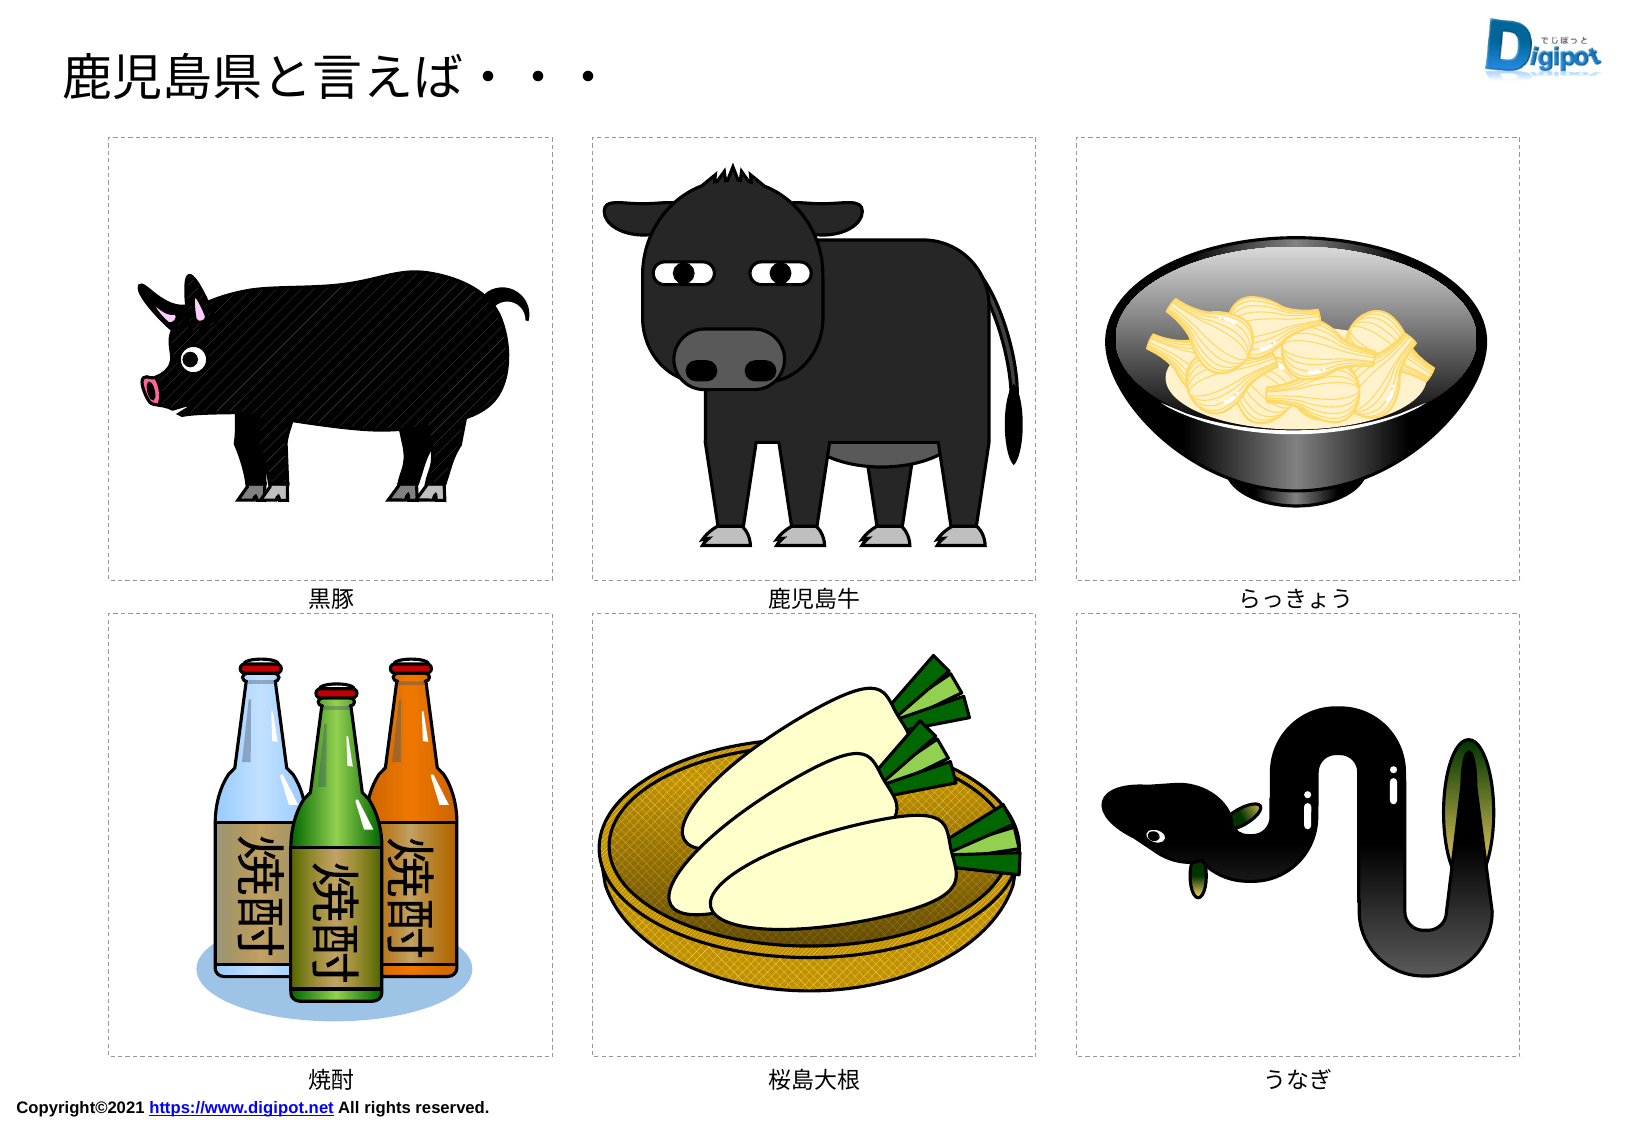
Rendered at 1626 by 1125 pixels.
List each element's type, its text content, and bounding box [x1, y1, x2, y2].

text_box 焼酎 [104, 1058, 558, 1101]
picture [1485, 18, 1602, 82]
text_box 鹿児島牛 [587, 577, 1041, 620]
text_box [598, 713, 1021, 992]
text_box 鹿児島県と言えば・・・ [48, 38, 628, 113]
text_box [196, 658, 473, 1022]
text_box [1102, 707, 1494, 977]
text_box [1106, 237, 1486, 507]
text_box 黒豚 [104, 577, 558, 620]
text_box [603, 166, 1022, 546]
text_box らっきょう [1069, 577, 1523, 620]
text_box うなぎ [1071, 1058, 1525, 1101]
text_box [131, 271, 524, 501]
text_box 桜島大根 [587, 1058, 1041, 1101]
